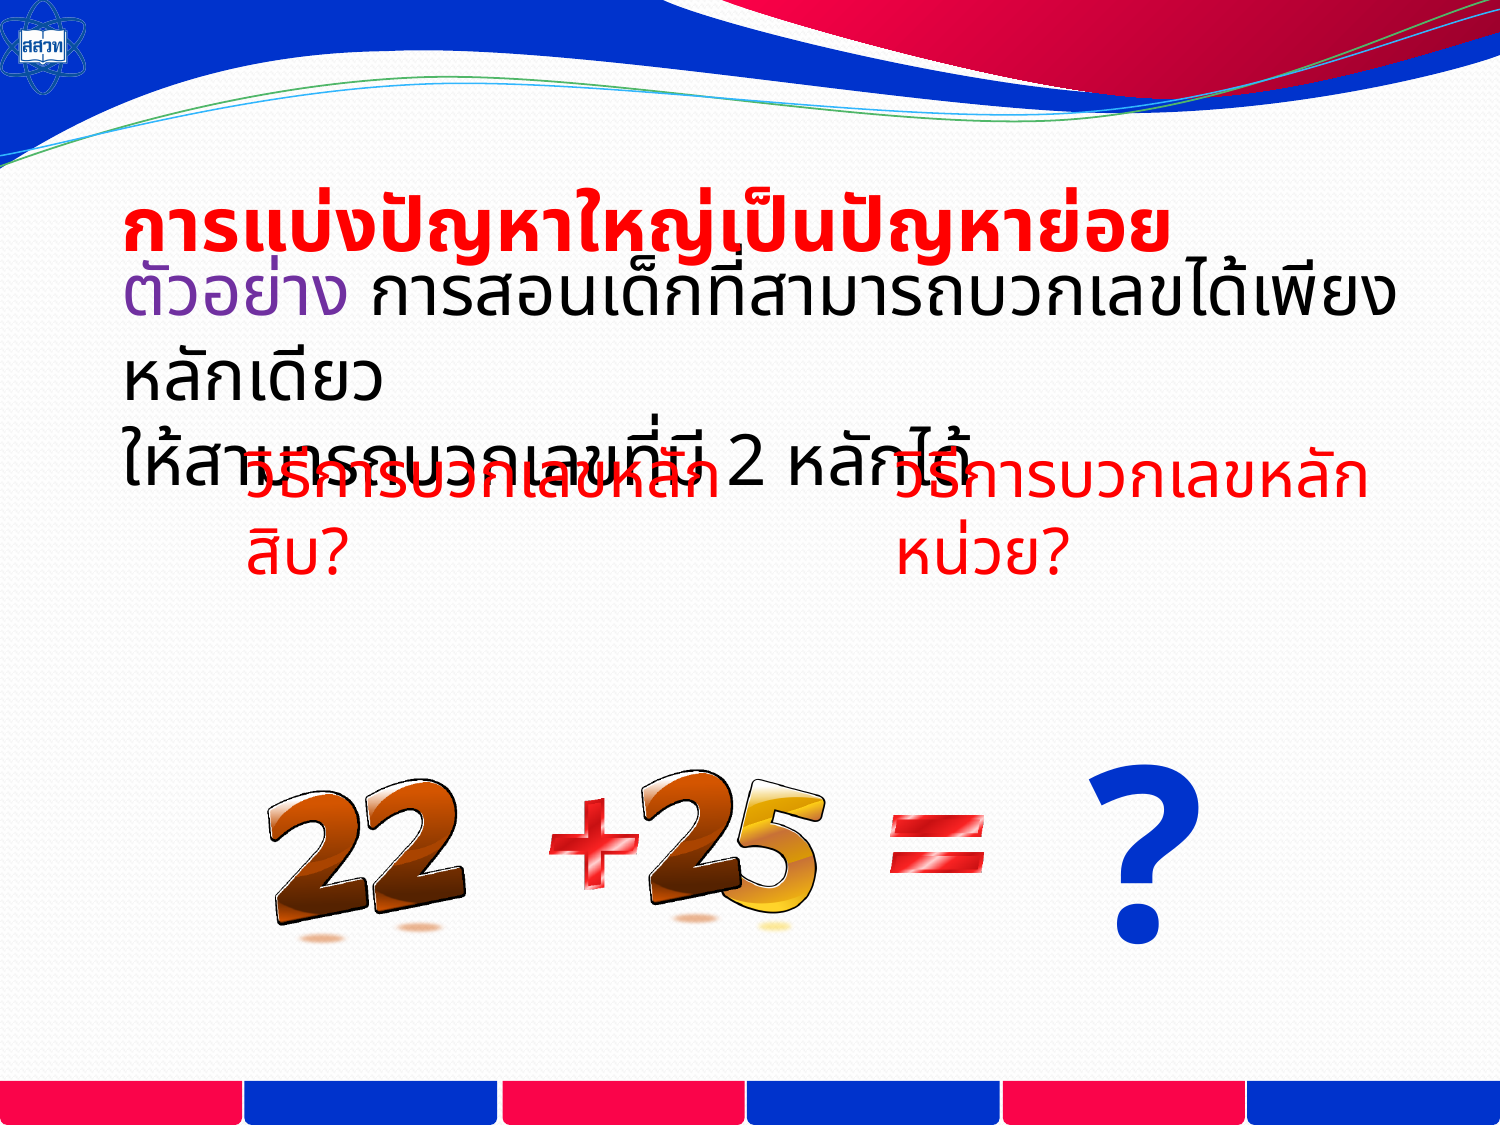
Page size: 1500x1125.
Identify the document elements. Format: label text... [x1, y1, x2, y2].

picture [233, 770, 496, 947]
text_box ? [1082, 692, 1211, 997]
picture [771, 776, 851, 935]
picture [0, 0, 86, 95]
text_box ตัวอย่าง การสอนเด็กที่สามารถบวกเลขได้เพียงหลักเดียว ให้สามารถบวกเลขที่มี 2 หลักได้ [116, 238, 1449, 506]
text_box วิธีการบวกเลขหลักสิบ? [239, 426, 746, 594]
picture [606, 761, 772, 927]
picture [549, 798, 601, 891]
picture [889, 815, 985, 873]
text_box การแบ่งปัญหาใหญ่เป็นปัญหาย่อย [116, 152, 1193, 273]
text_box วิธีการบวกเลขหลักหน่วย? [888, 426, 1456, 594]
